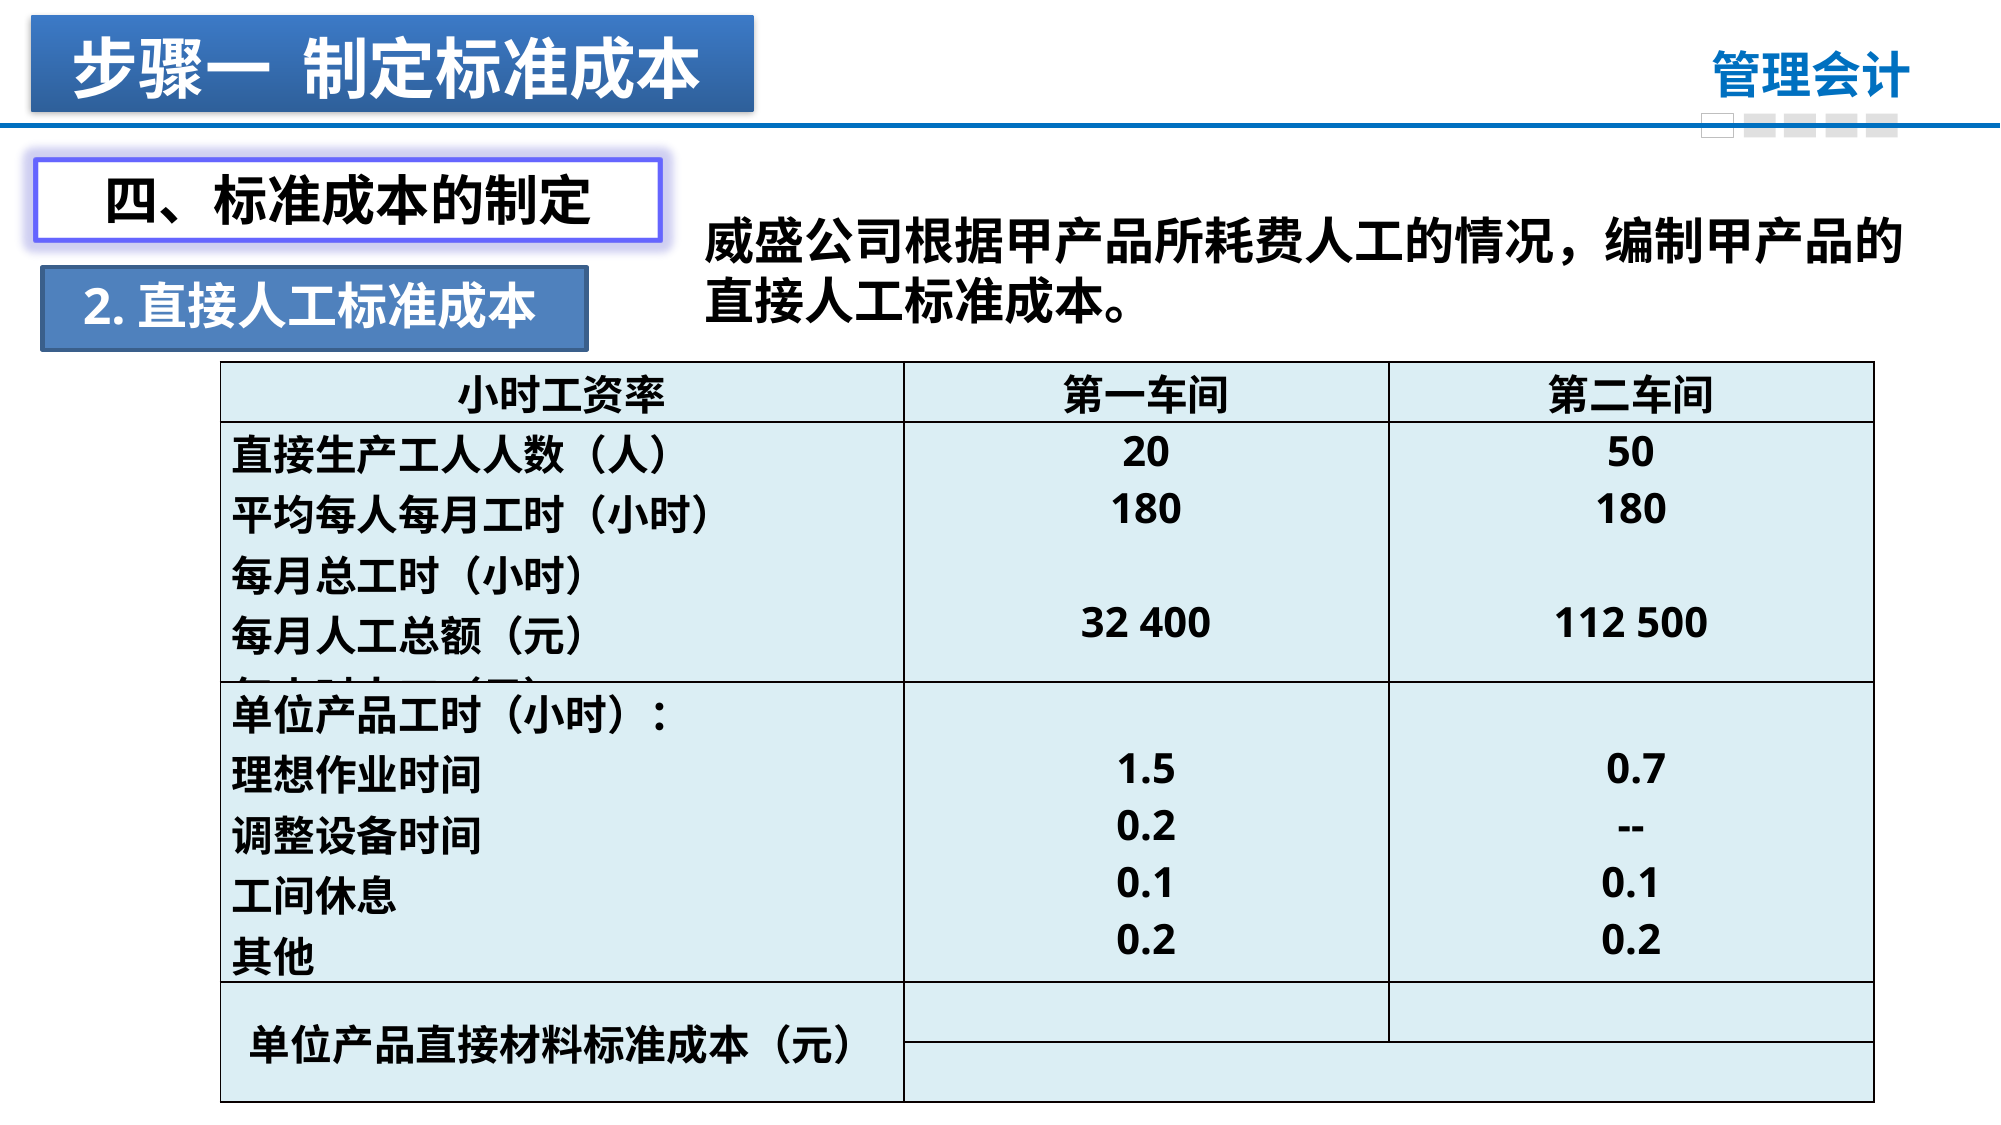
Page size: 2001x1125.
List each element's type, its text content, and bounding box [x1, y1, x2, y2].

table_cell 单位产品直接材料标准成本（元） [221, 983, 903, 1101]
table_cell 20 180 32 400 [905, 423, 1388, 681]
table_header 小时工资率 [221, 363, 903, 421]
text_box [31, 14, 754, 117]
table_cell [905, 1043, 1873, 1101]
table_cell [905, 983, 1388, 1041]
table_cell 单位产品工时（小时）： 理想作业时间 调整设备时间 工间休息 其他 单位产品工时合计 [221, 683, 903, 981]
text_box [42, 266, 587, 351]
table_cell [1390, 983, 1873, 1041]
table_cell 50 180 112 500 [1390, 423, 1873, 681]
table_cell 0.7 -- 0.1 0.2 [1390, 683, 1873, 981]
table_header 第二车间 [1390, 363, 1873, 421]
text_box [7, 132, 689, 268]
table_cell 直接生产工人人数（人） 平均每人每月工时（小时） 每月总工时（小时） 每月人工总额（元） 每小时人工（元） [221, 423, 903, 681]
table_header 第一车间 [905, 363, 1388, 421]
table_cell 1.5 0.2 0.1 0.2 [905, 683, 1388, 981]
text_box 威盛公司根据甲产品所耗费人工的情况，编制甲产品的直接人工标准成本。 [689, 201, 1942, 337]
